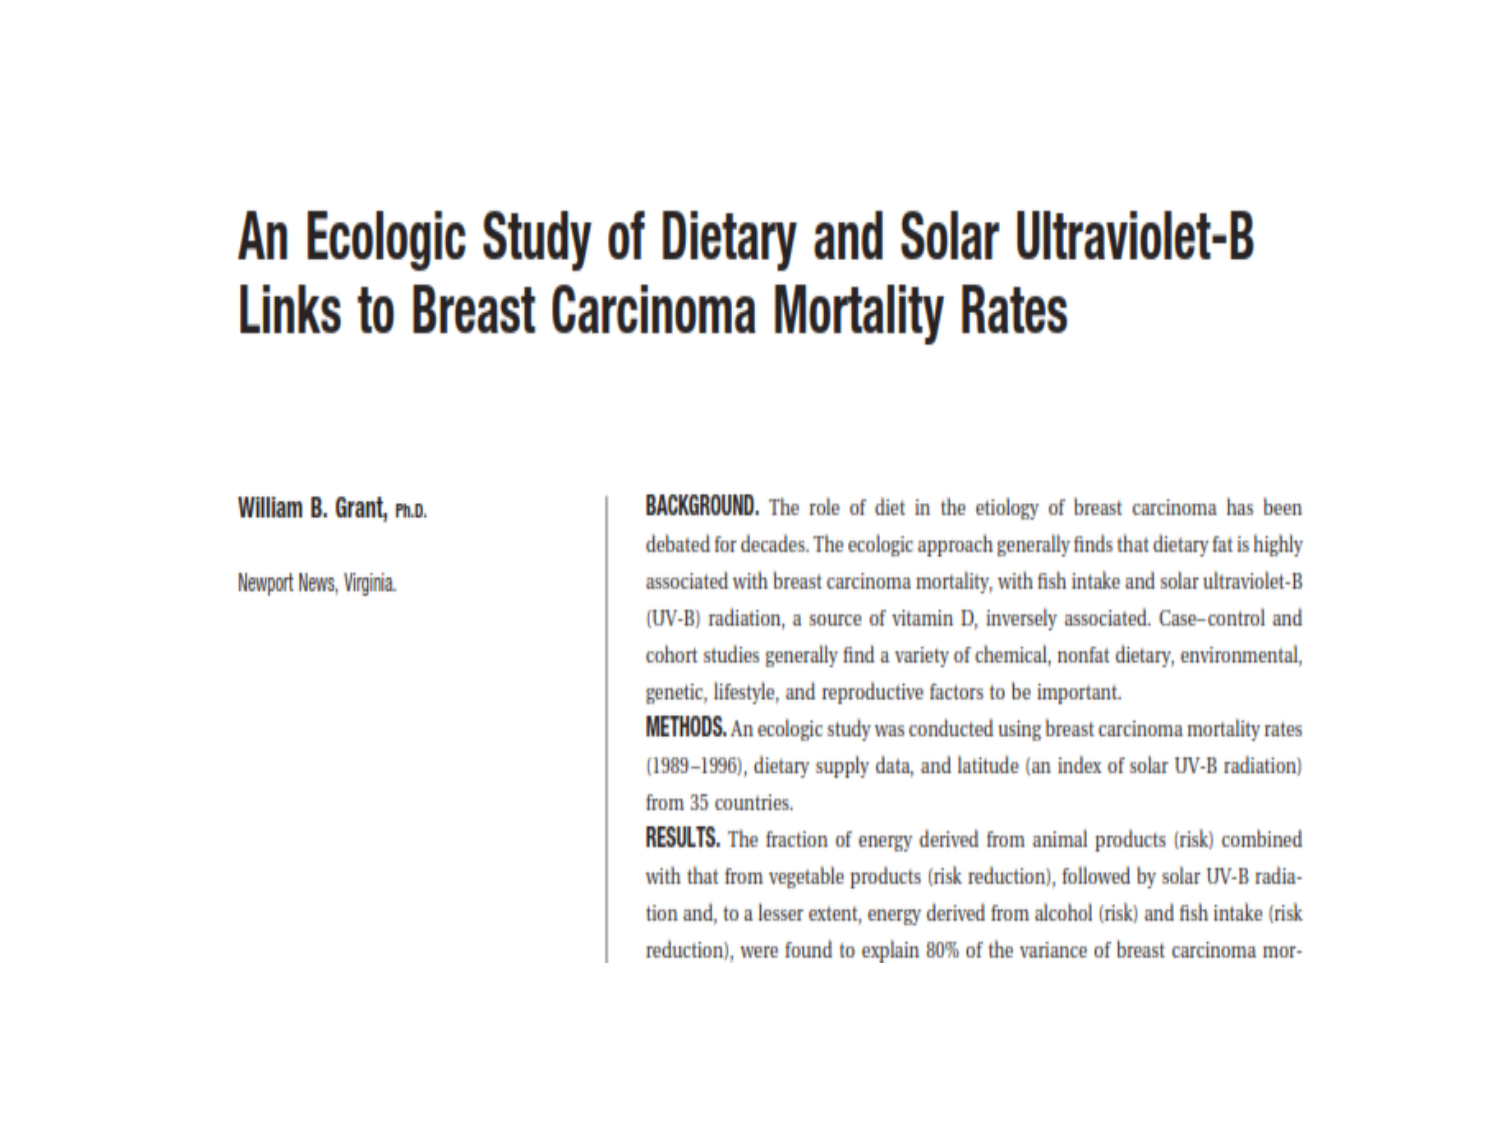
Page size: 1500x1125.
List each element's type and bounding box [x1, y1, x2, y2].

picture [193, 124, 1363, 963]
